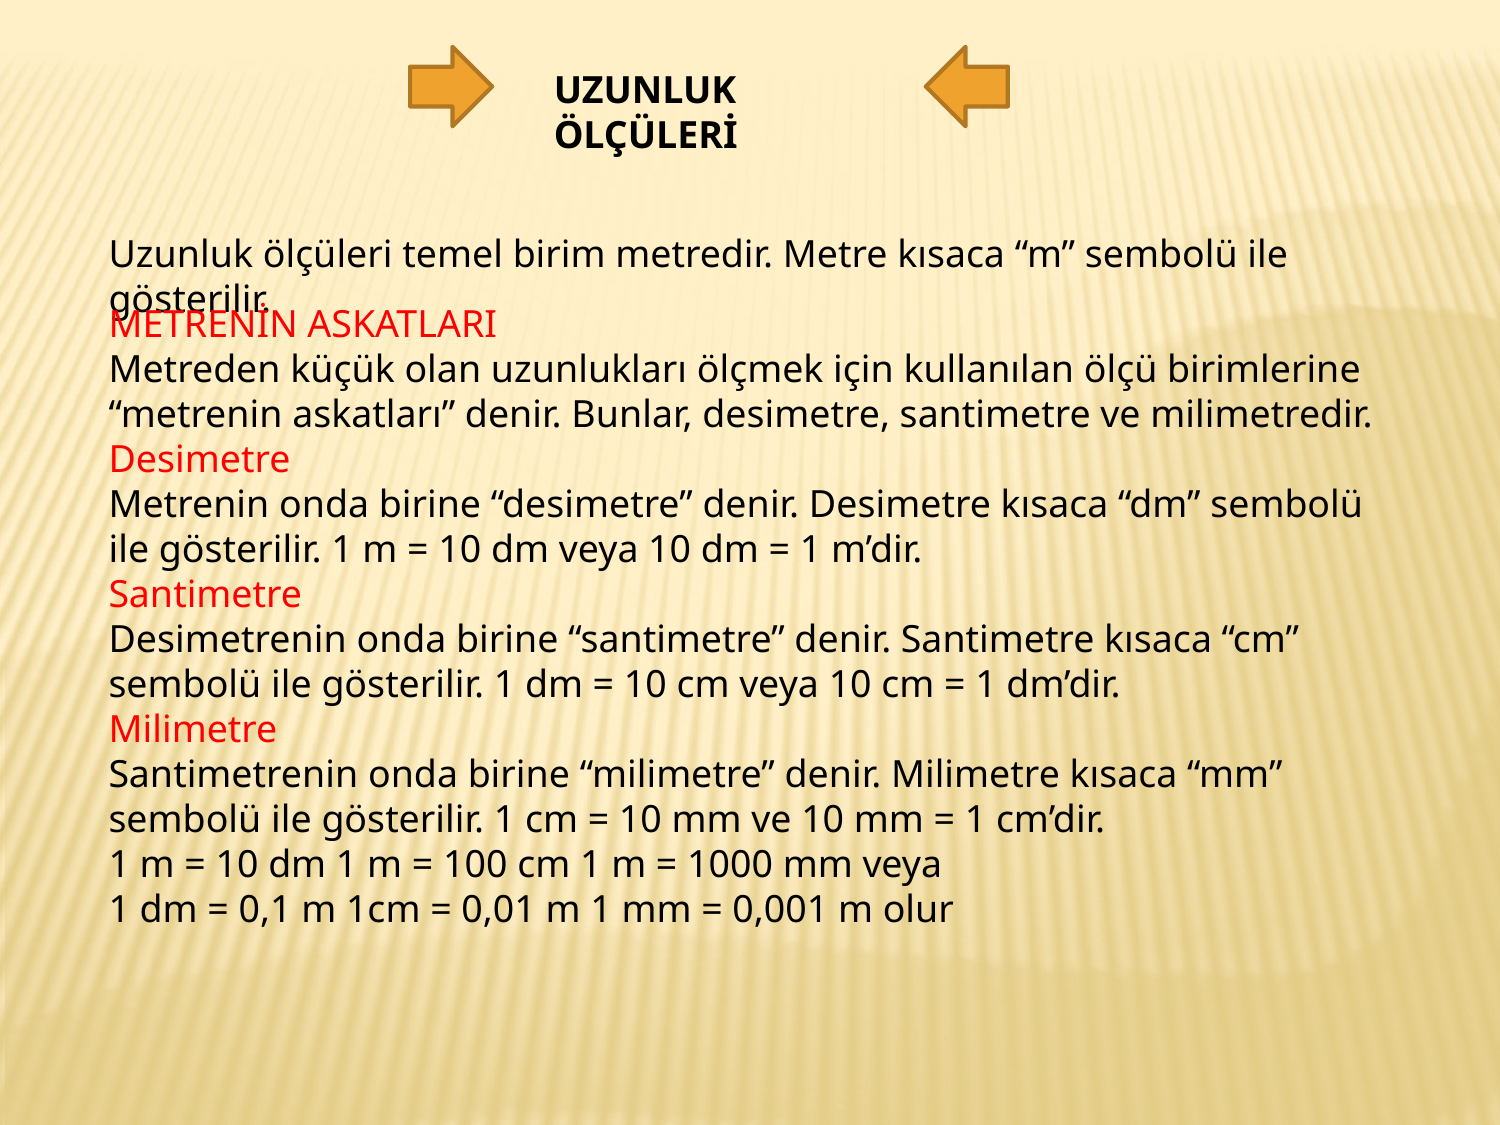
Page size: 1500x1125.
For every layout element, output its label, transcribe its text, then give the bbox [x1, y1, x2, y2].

text_box [923, 44, 1010, 129]
text_box UZUNLUK ÖLÇÜLERİ [539, 58, 891, 164]
text_box [408, 44, 495, 129]
text_box Uzunluk ölçüleri temel birim metredir. Metre kısaca “m” sembolü ile gösterilir. [93, 222, 1454, 328]
text_box METRENİN ASKATLARI Metreden küçük olan uzunlukları ölçmek için kullanılan ölçü birimlerine “metrenin askatları” denir. Bunlar, desimetre, santimetre ve milimetredir. Desimetre Metrenin onda birine “desimetre” denir. Desimetre kısaca “dm” sembolü ile gösterilir. 1 m = 10 dm veya 10 dm = 1 m’dir. Santimetre Desimetrenin onda birine “santimetre” denir. Santimetre kısaca “cm” sembolü ile gösterilir. 1 dm = 10 cm veya 10 cm = 1 dm’dir. Milimetre Santimetrenin onda birine “milimetre” denir. Milimetre kısaca “mm” sembolü ile gösterilir. 1 cm = 10 mm ve 10 mm = 1 cm’dir. 1 m = 10 dm 1 m = 100 cm 1 m = 1000 mm veya 1 dm = 0,1 m 1cm = 0,01 m 1 mm = 0,001 m olur [93, 292, 1395, 938]
